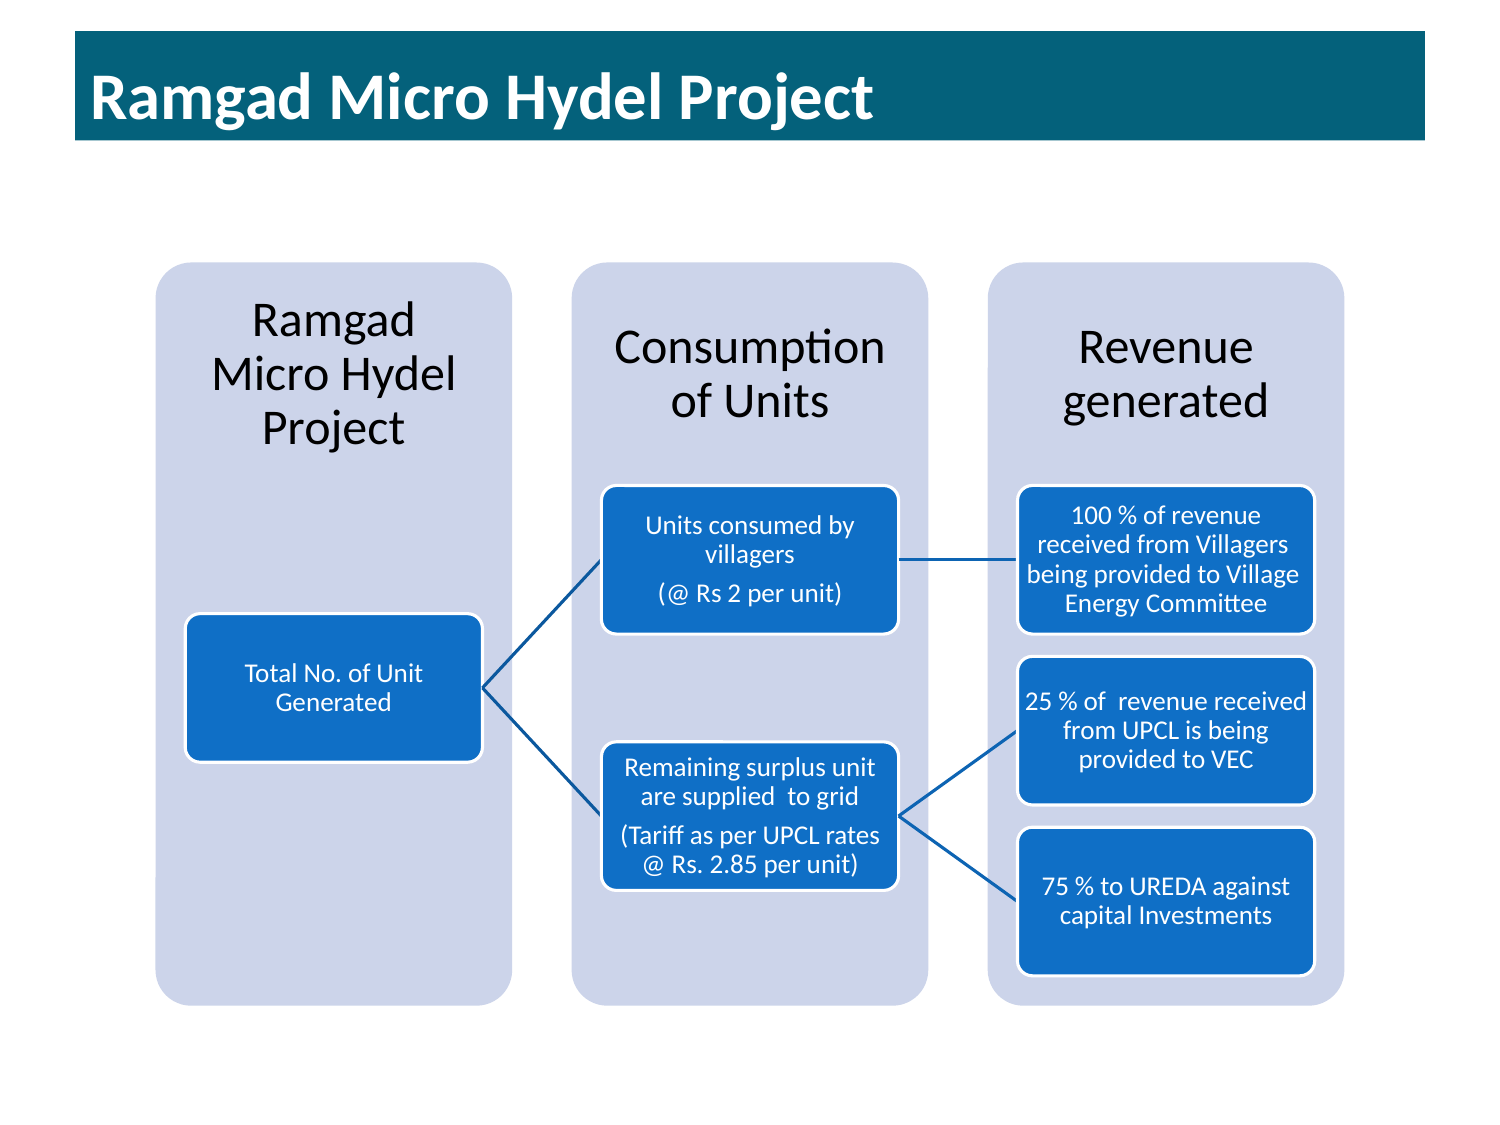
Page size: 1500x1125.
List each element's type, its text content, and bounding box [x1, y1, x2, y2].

title Ramgad Micro Hydel Project [74, 30, 1426, 141]
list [74, 262, 1426, 1006]
